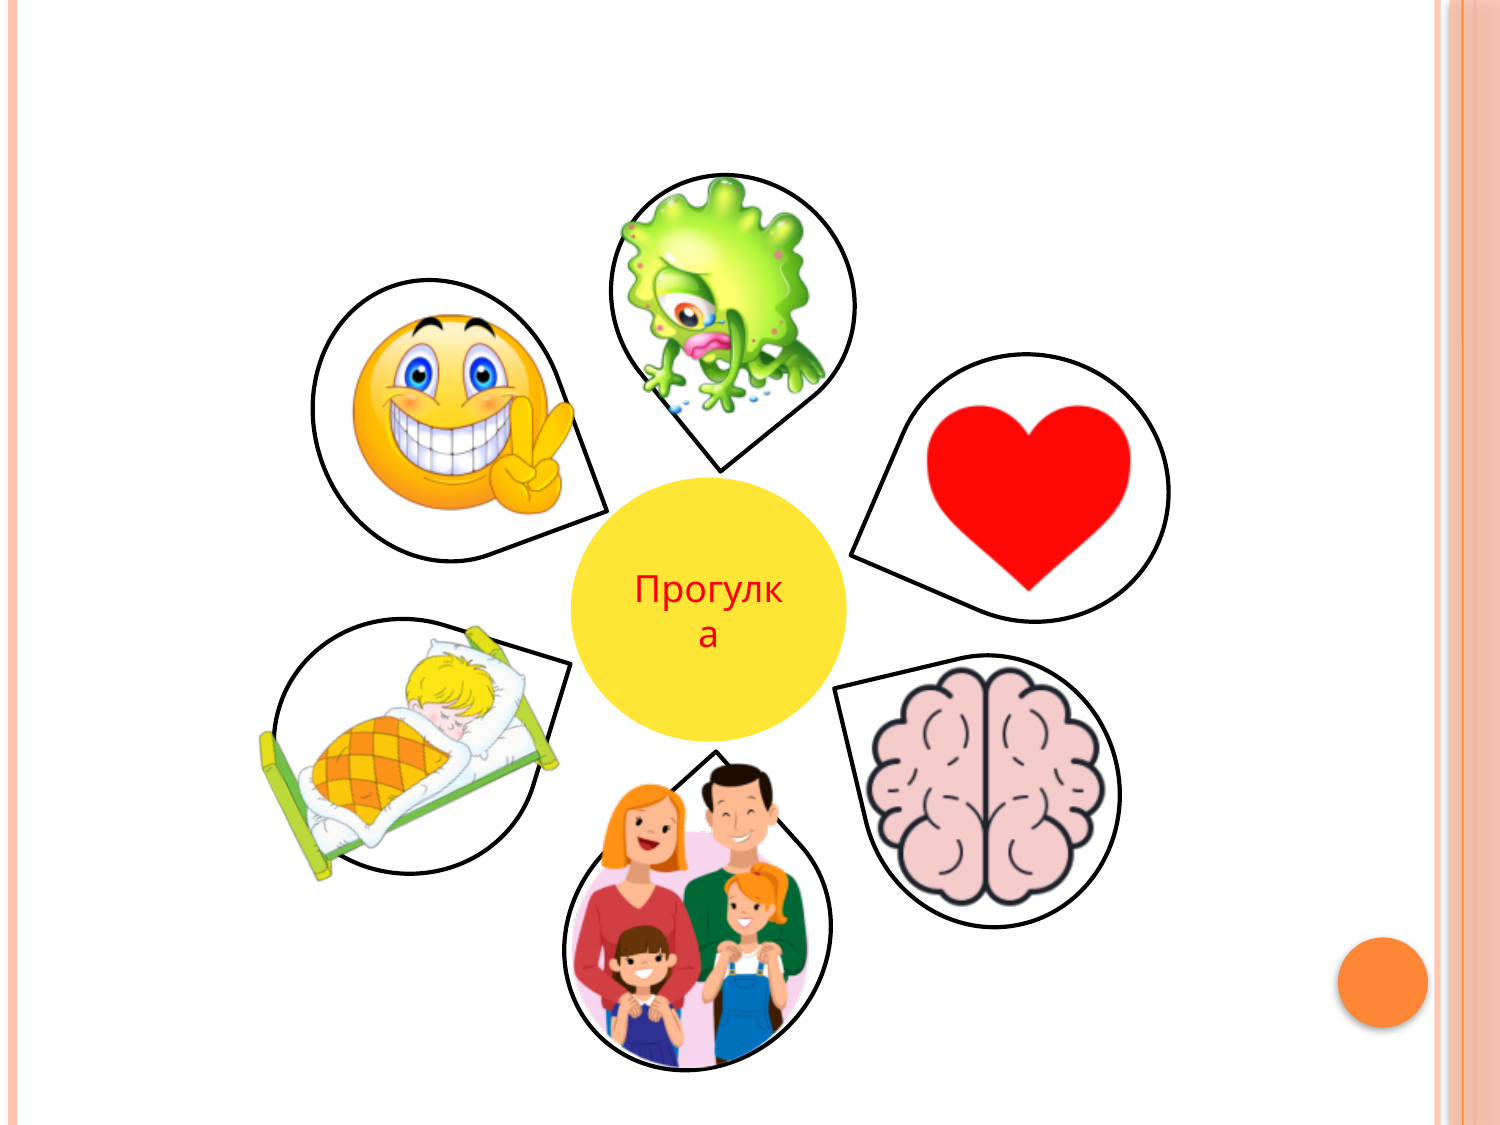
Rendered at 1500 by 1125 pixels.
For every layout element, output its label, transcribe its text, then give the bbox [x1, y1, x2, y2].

text_box [687, 434, 771, 474]
text_box [847, 256, 857, 355]
text_box [562, 918, 566, 982]
text_box [848, 418, 908, 583]
text_box [510, 643, 573, 732]
text_box [590, 459, 609, 520]
text_box [375, 538, 541, 564]
text_box [939, 352, 1115, 382]
picture [244, 611, 566, 883]
text_box [363, 277, 499, 299]
text_box [357, 842, 500, 876]
text_box [306, 616, 456, 657]
picture [914, 384, 1144, 614]
picture [572, 762, 809, 1068]
text_box [815, 861, 833, 995]
text_box [832, 685, 838, 714]
picture [607, 172, 842, 424]
text_box [310, 335, 330, 486]
text_box [1151, 422, 1171, 562]
picture [336, 302, 584, 529]
picture [843, 644, 1129, 930]
text_box [703, 749, 727, 760]
text_box Прогулка [570, 477, 847, 742]
